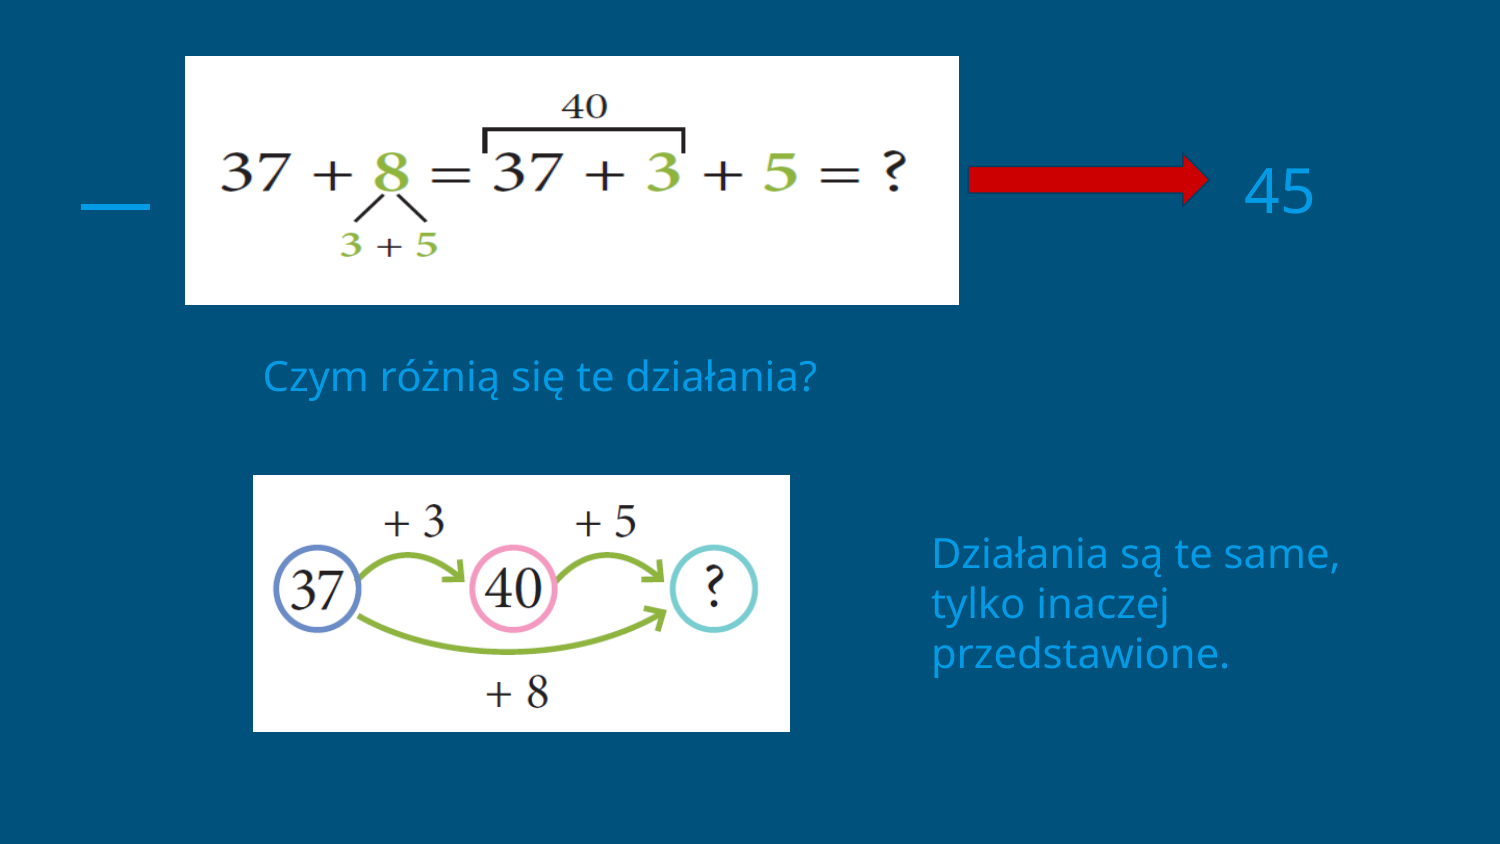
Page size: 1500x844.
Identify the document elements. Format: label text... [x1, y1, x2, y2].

picture [186, 57, 958, 304]
text_box Czym różnią się te działania? [247, 334, 843, 431]
text_box Działania są te same, tylko inaczej przedstawione. [915, 511, 1414, 701]
picture [254, 476, 789, 731]
text_box 45 [1229, 135, 1428, 305]
text_box [968, 153, 1210, 207]
